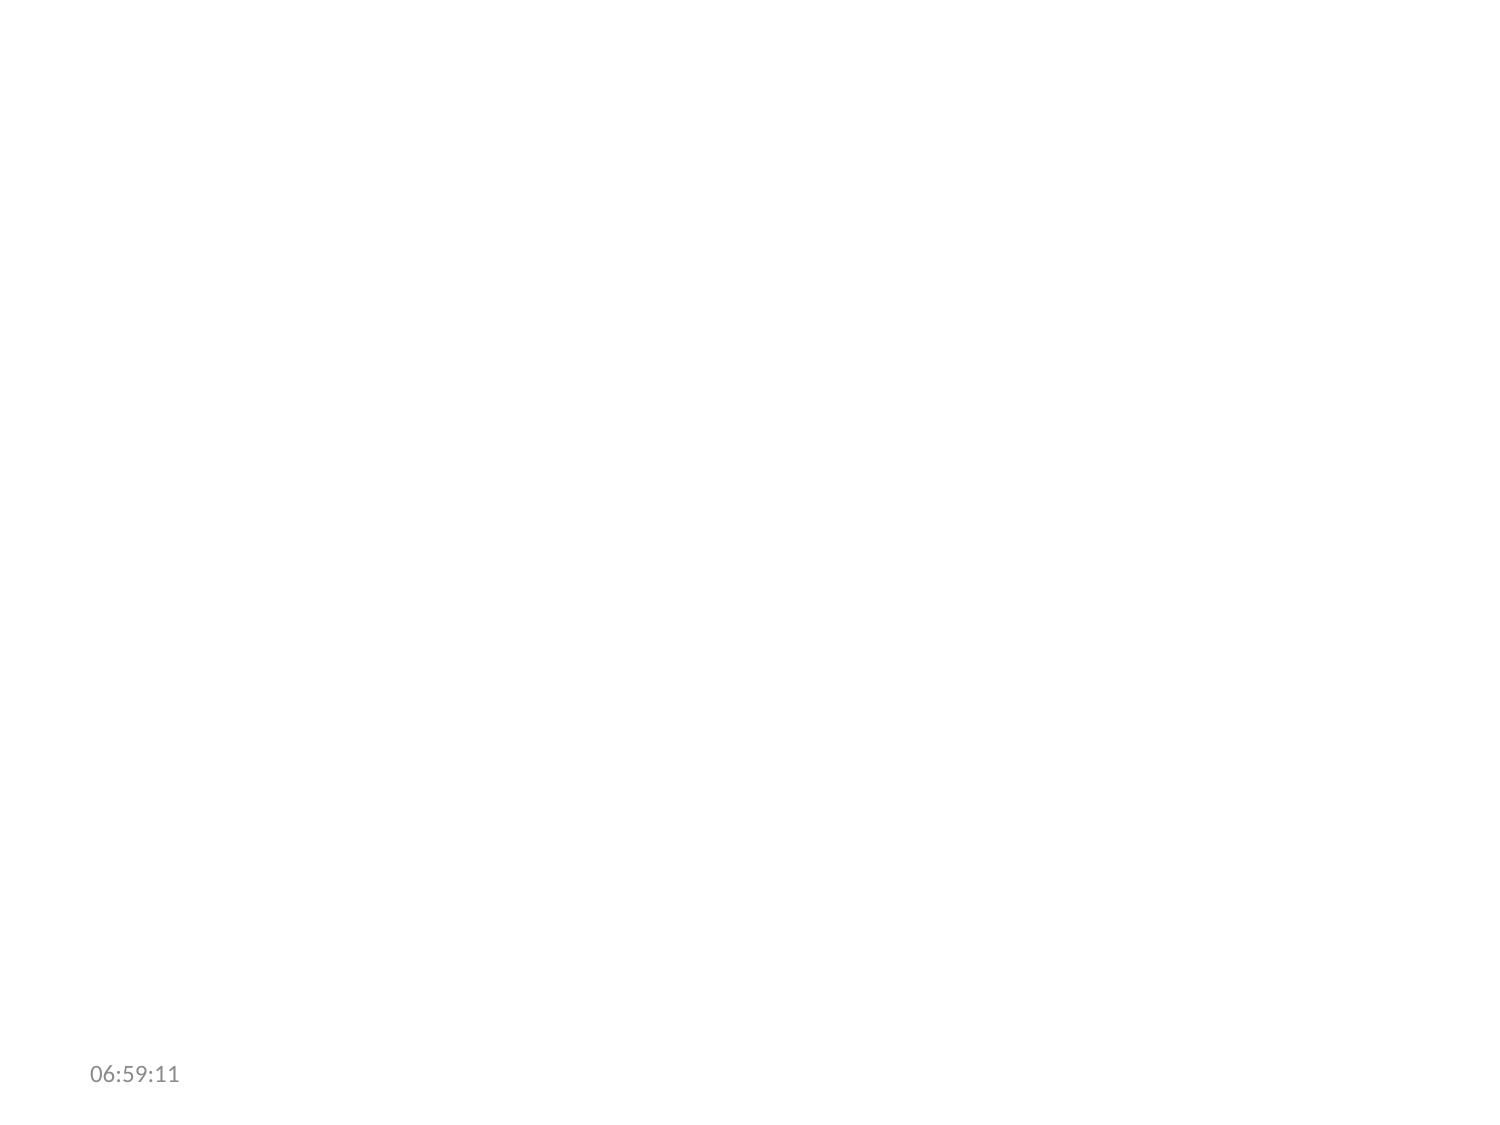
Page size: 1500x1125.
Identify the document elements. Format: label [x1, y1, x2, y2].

slide_number [75, 1042, 425, 1103]
